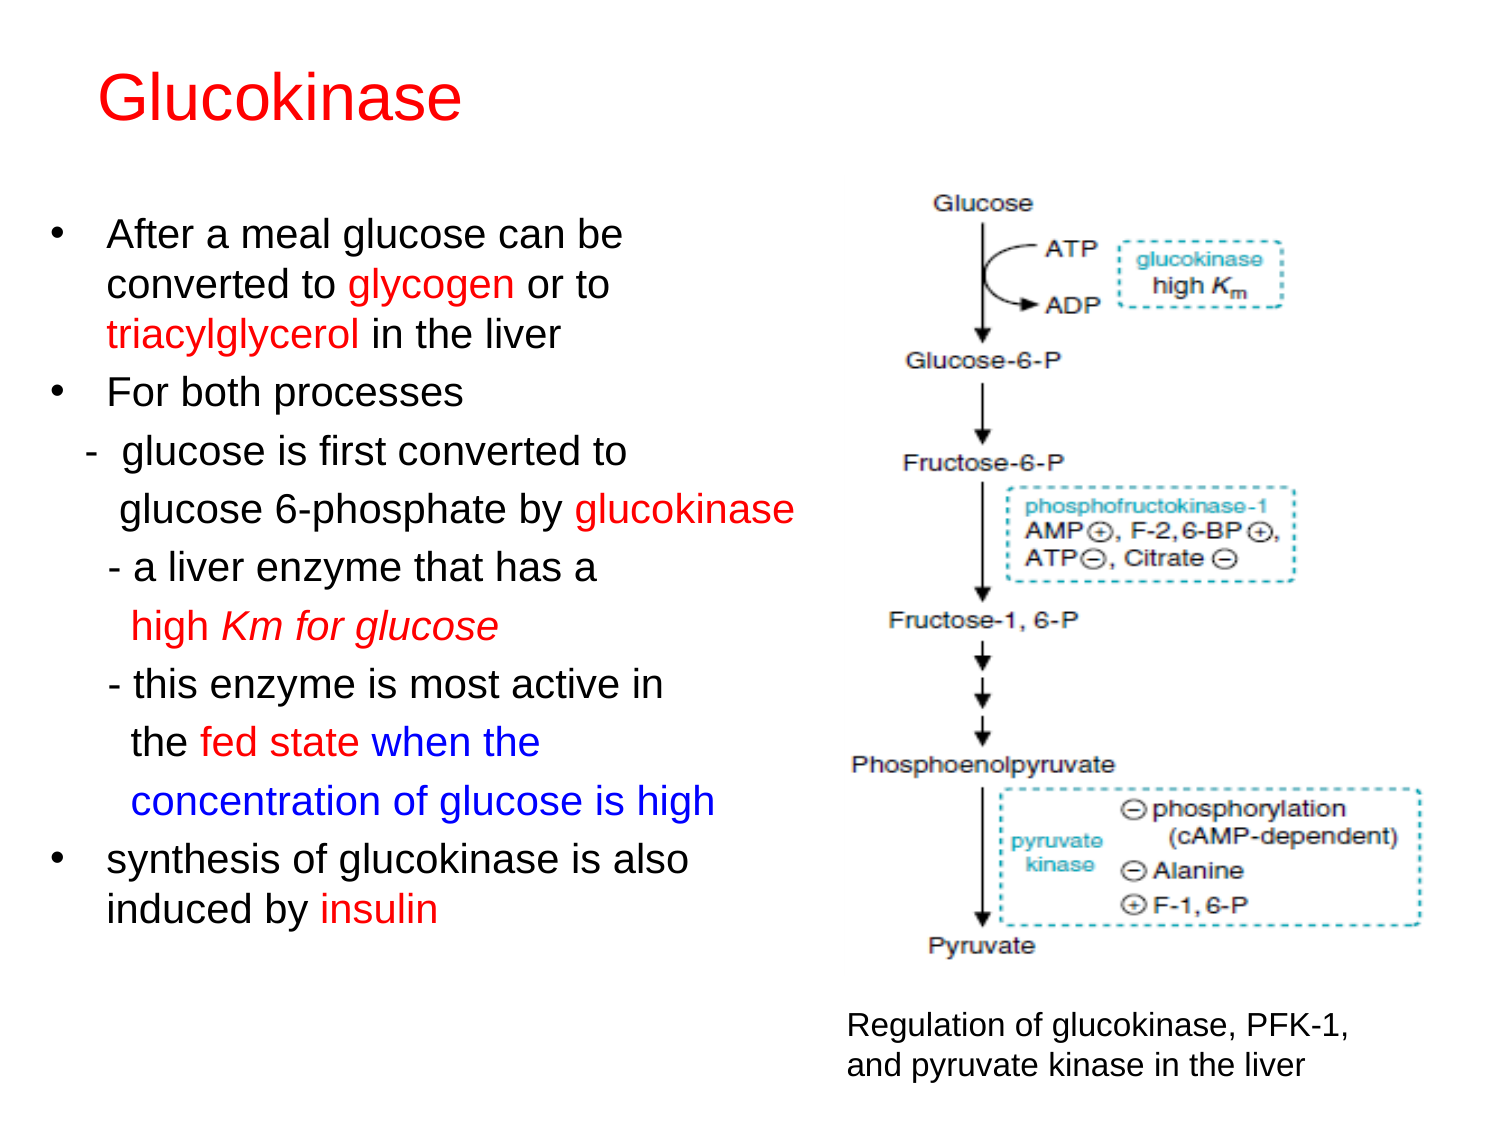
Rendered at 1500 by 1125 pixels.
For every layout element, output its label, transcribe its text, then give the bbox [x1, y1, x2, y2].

list After a meal glucose can be converted to glycogen or to triacylglycerol in the liver For both processes - glucose is first converted to glucose 6-phosphate by glucokinase - a liver enzyme that has a high Km for glucose - this enzyme is most active in the fed state when the concentration of glucose is high synthesis of glucokinase is also induced by insulin [35, 199, 821, 1043]
title Glucokinase [82, 0, 1432, 188]
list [843, 175, 1500, 977]
text_box Regulation of glucokinase, PFK-1, and pyruvate kinase in the liver [831, 996, 1500, 1091]
